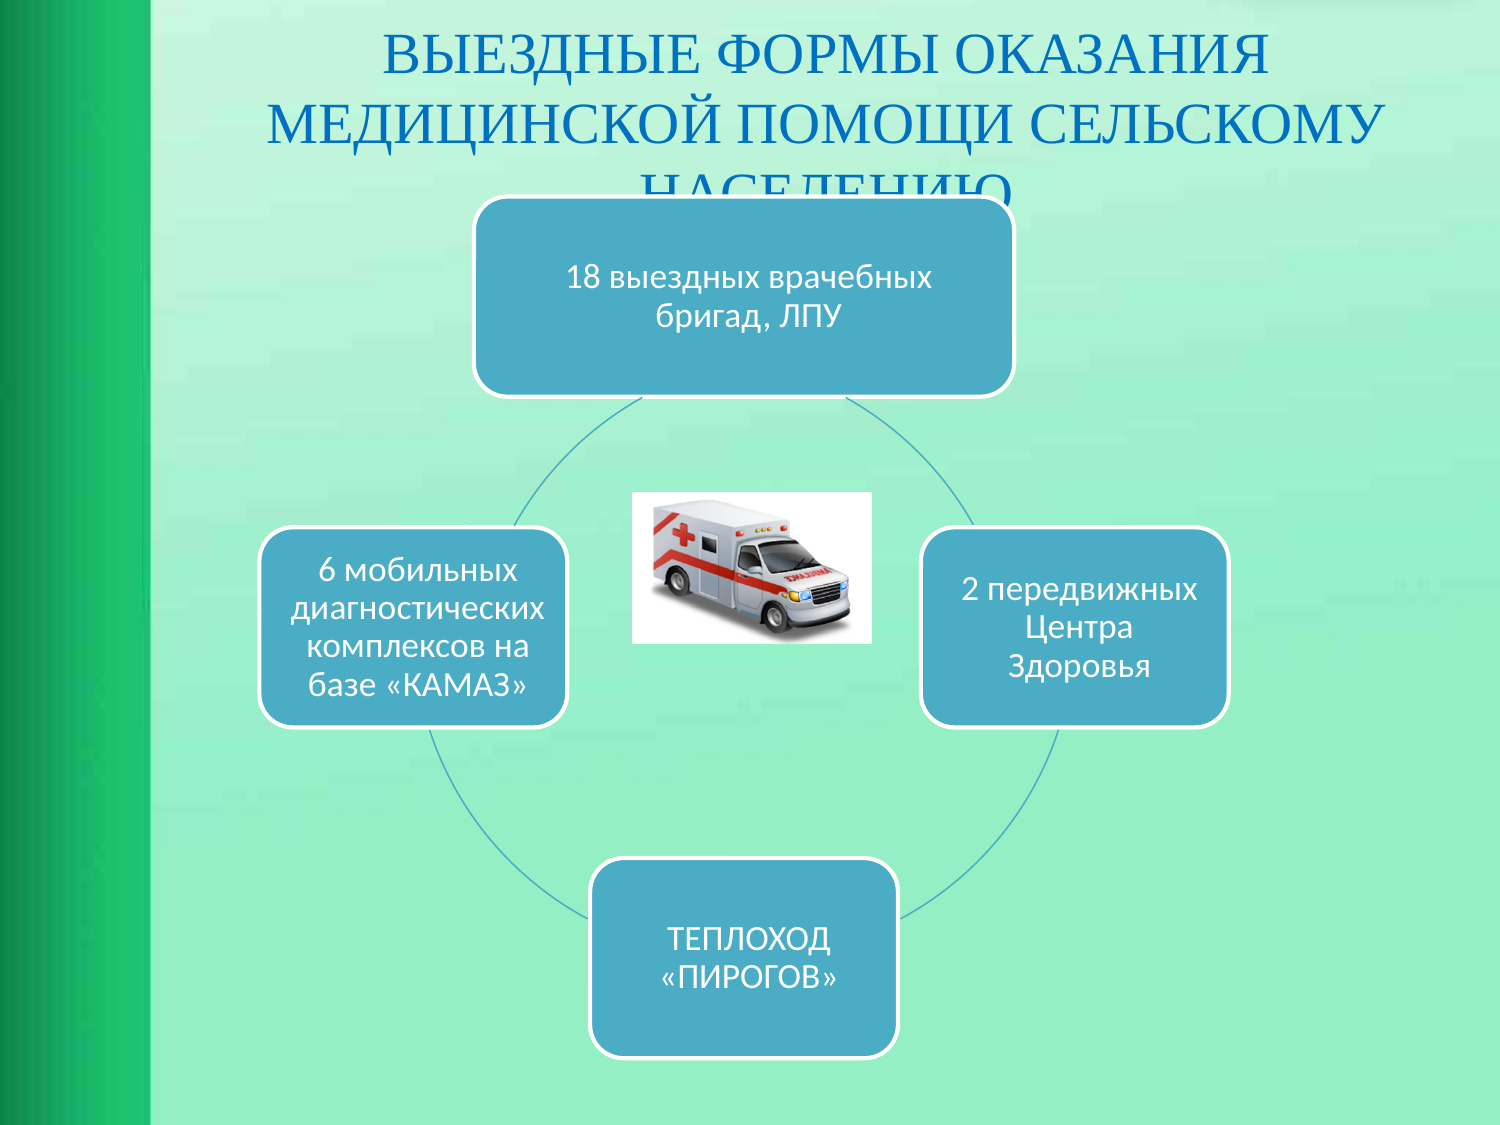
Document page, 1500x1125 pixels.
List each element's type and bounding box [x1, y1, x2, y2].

picture [0, 0, 1500, 1125]
text_box [159, 195, 1329, 1059]
